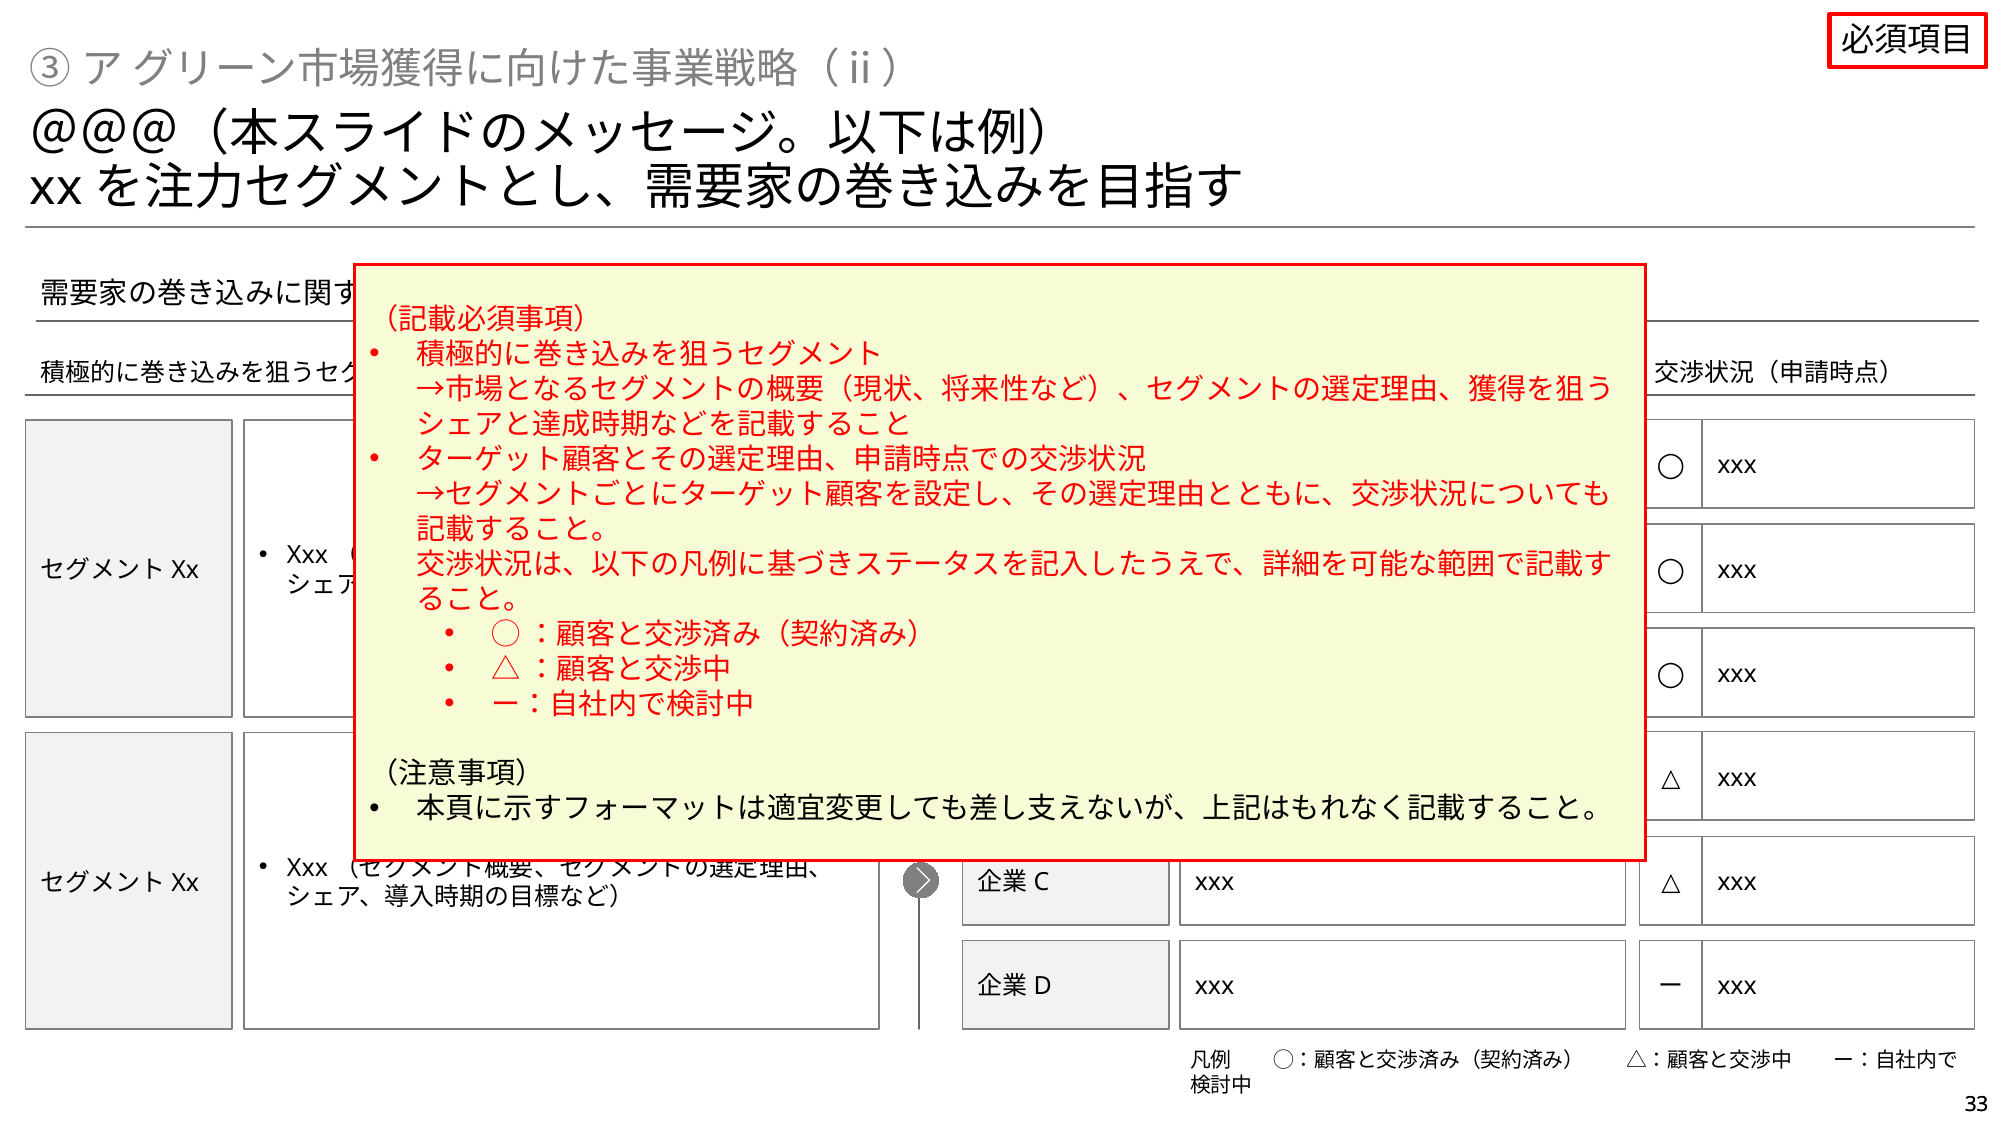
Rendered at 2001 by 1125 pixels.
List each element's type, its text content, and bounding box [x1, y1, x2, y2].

text_box Xxx（セグメント概要、セグメントの選定理由、シェア、導入時期の目標など） [242, 731, 880, 1031]
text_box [902, 549, 939, 587]
text_box ー [1638, 939, 1701, 1030]
text_box xxx [1178, 862, 1627, 926]
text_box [961, 346, 1169, 396]
text_box xxx [1701, 627, 1976, 718]
text_box xxx [1701, 418, 1976, 510]
text_box △ [1647, 730, 1701, 822]
text_box ＠＠＠（本スライドのメッセージ。以下は例） xxを注力セグメントとし、需要家の巻き込みを目指す [29, 107, 1875, 216]
text_box ③ア グリーン市場獲得に向けた事業戦略（ⅱ） [29, 47, 1802, 94]
text_box セグメントXx [24, 419, 234, 718]
text_box 企業C [961, 862, 1171, 926]
text_box xxx [1701, 523, 1976, 614]
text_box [1639, 346, 1976, 396]
text_box xxx [1701, 835, 1976, 926]
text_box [1179, 346, 1626, 396]
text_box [24, 261, 1979, 323]
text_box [902, 862, 939, 899]
text_box xxx [1701, 939, 1976, 1030]
text_box 必須項目 [1829, 13, 1986, 68]
text_box xxx [1178, 939, 1627, 1030]
text_box セグメントXx [24, 731, 234, 1031]
text_box 企業D [961, 939, 1171, 1030]
text_box Xxx（セグメント概要、セグメントの選定理由、シェアや導入時期の目標など） [242, 419, 353, 718]
text_box （記載必須事項） 積極的に巻き込みを狙うセグメント →市場となるセグメントの概要（現状、将来性など）、セグメントの選定理由、獲得を狙うシェアと達成時期などを記載すること ターゲット顧客とその選定理由、申請時点での交渉状況 →セグメントごとにターゲット顧客を設定し、その選定理由とともに、交渉状況についても記載すること。 交渉状況は、以下の凡例に基づきステータスを記入したうえで、詳細を可能な範囲で記載すること。 ◯：顧客と交渉済み（契約済み） △：顧客と交渉中 ー：自社内で検討中 （注意事項） 本頁に示すフォーマットは適宜変更しても差し支えないが、上記はもれなく記載すること。 [353, 323, 1647, 862]
text_box △ [1638, 835, 1701, 926]
text_box xxx [1701, 730, 1976, 822]
text_box 凡例 ◯：顧客と交渉済み（契約済み） △：顧客と交渉中 ー：自社内で検討中 [1175, 1048, 1975, 1096]
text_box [24, 346, 880, 396]
text_box ◯ [1647, 418, 1701, 510]
text_box ◯ [1647, 523, 1701, 614]
text_box ◯ [1647, 627, 1701, 718]
